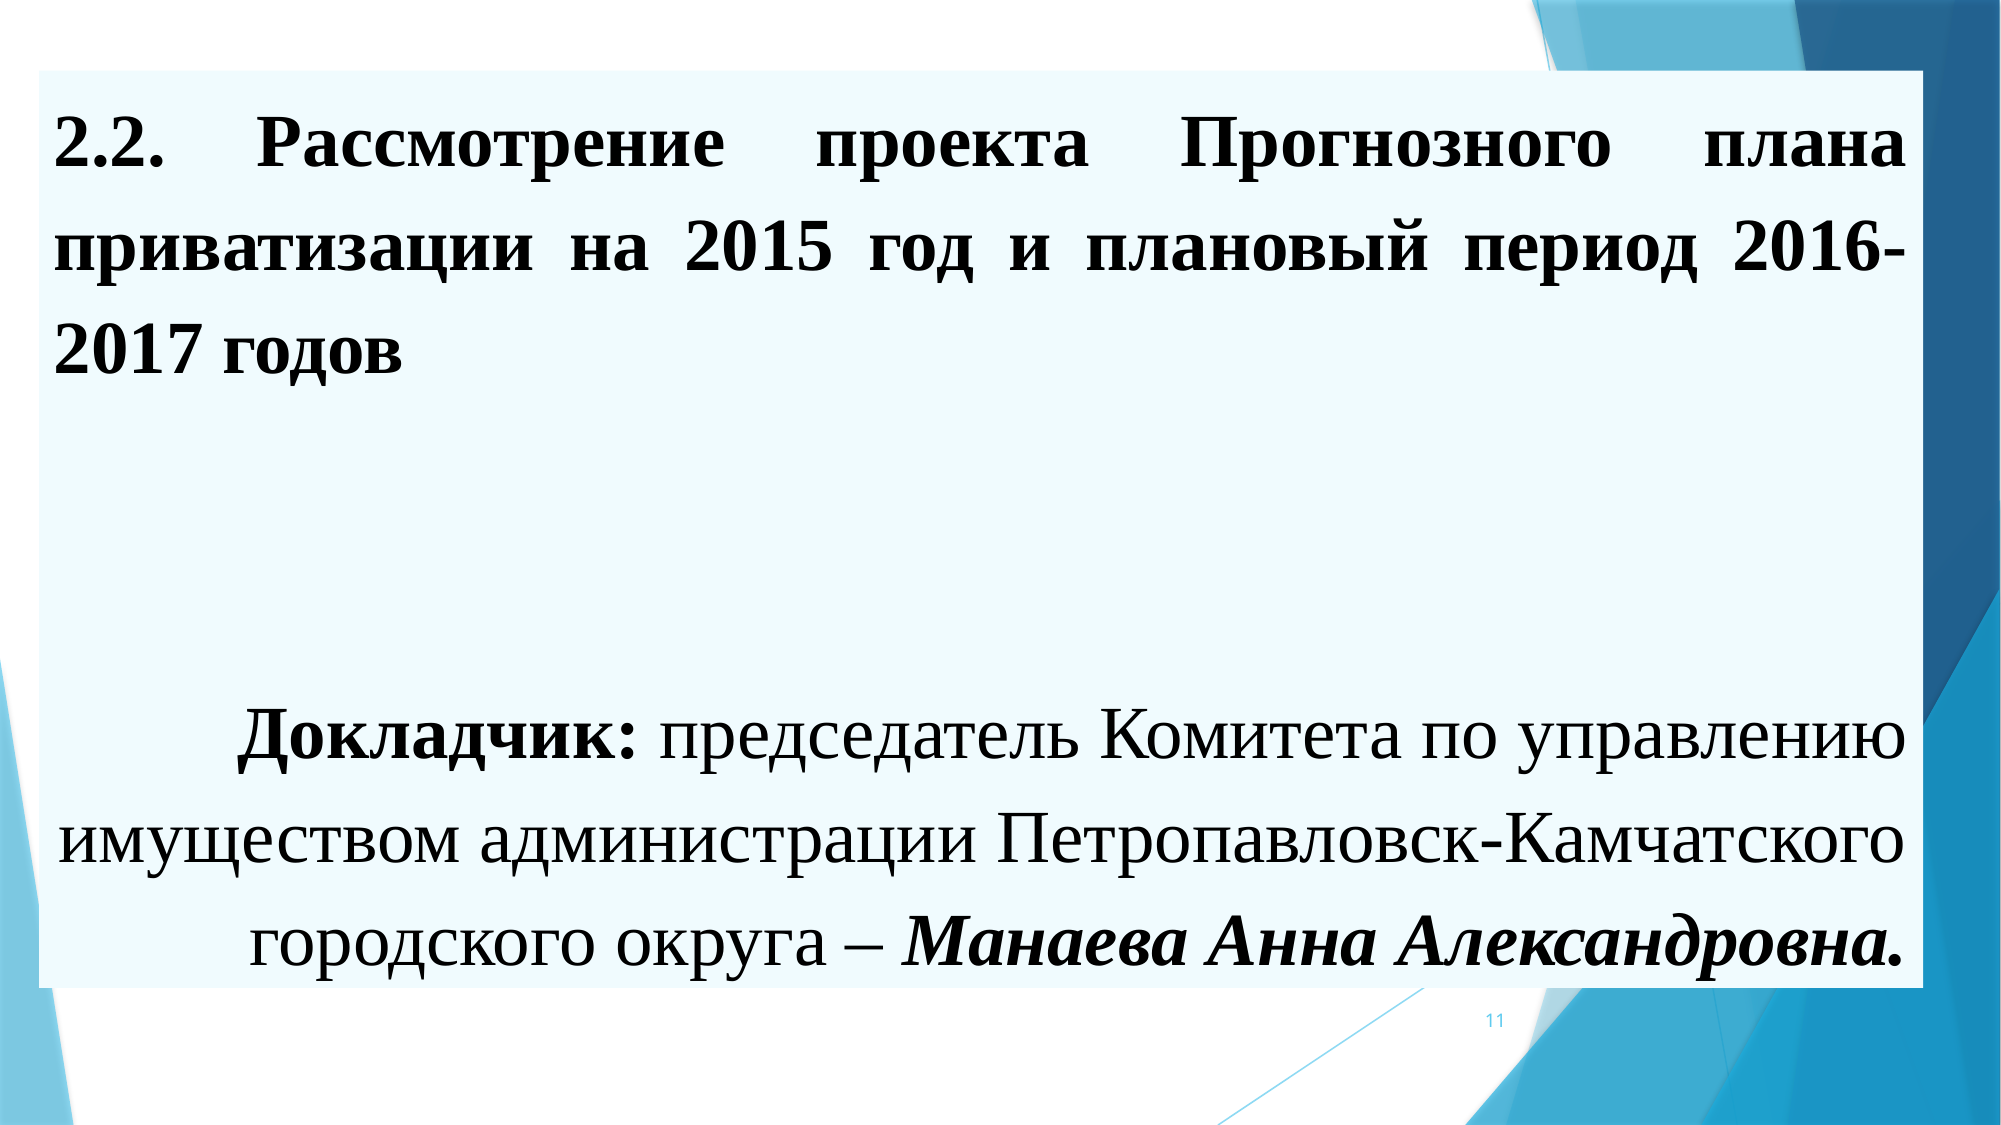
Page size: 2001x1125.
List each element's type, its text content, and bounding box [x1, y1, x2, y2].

text_box 2.2. Рассмотрение проекта Прогнозного плана приватизации на 2015 год и плановый период 2016-2017 годов Докладчик: председатель Комитета по управлению имуществом администрации Петропавловск-Камчатского городского округа – Манаева Анна Александровна. [39, 70, 1924, 988]
slide_number 11 [1409, 991, 1522, 1051]
